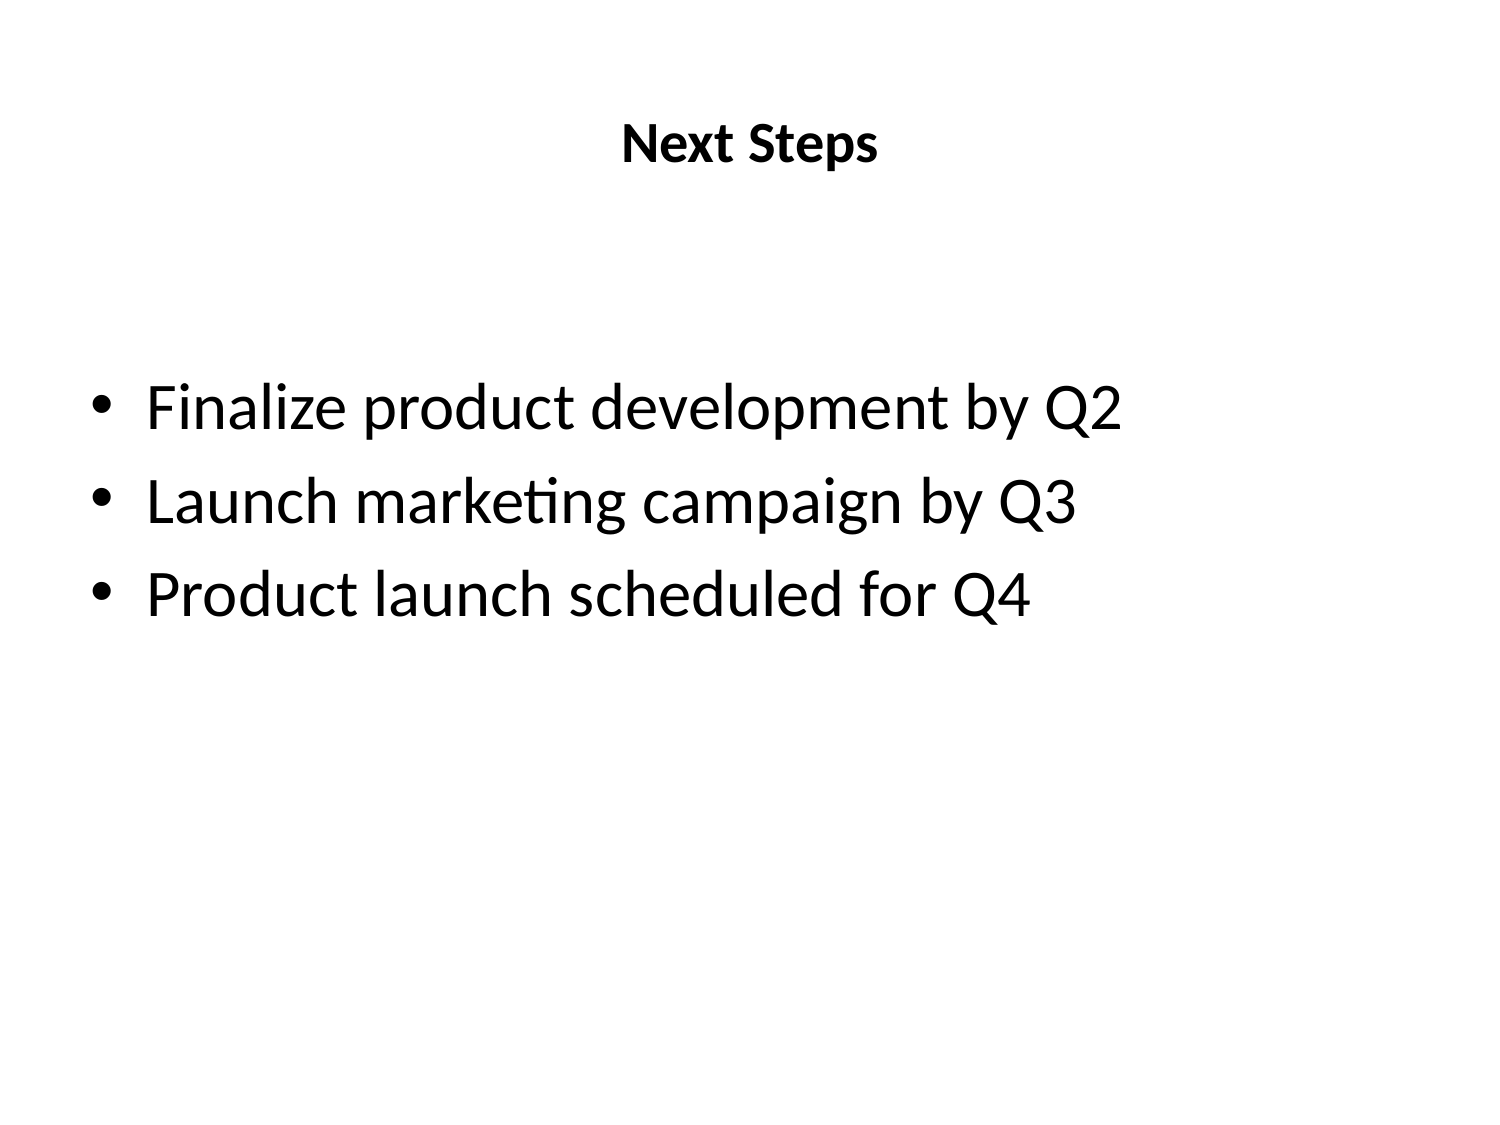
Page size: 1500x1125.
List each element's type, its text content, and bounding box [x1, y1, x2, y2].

list Finalize product development by Q2 Launch marketing campaign by Q3 Product launch scheduled for Q4 [75, 262, 1425, 1005]
title Next Steps [75, 45, 1425, 233]
